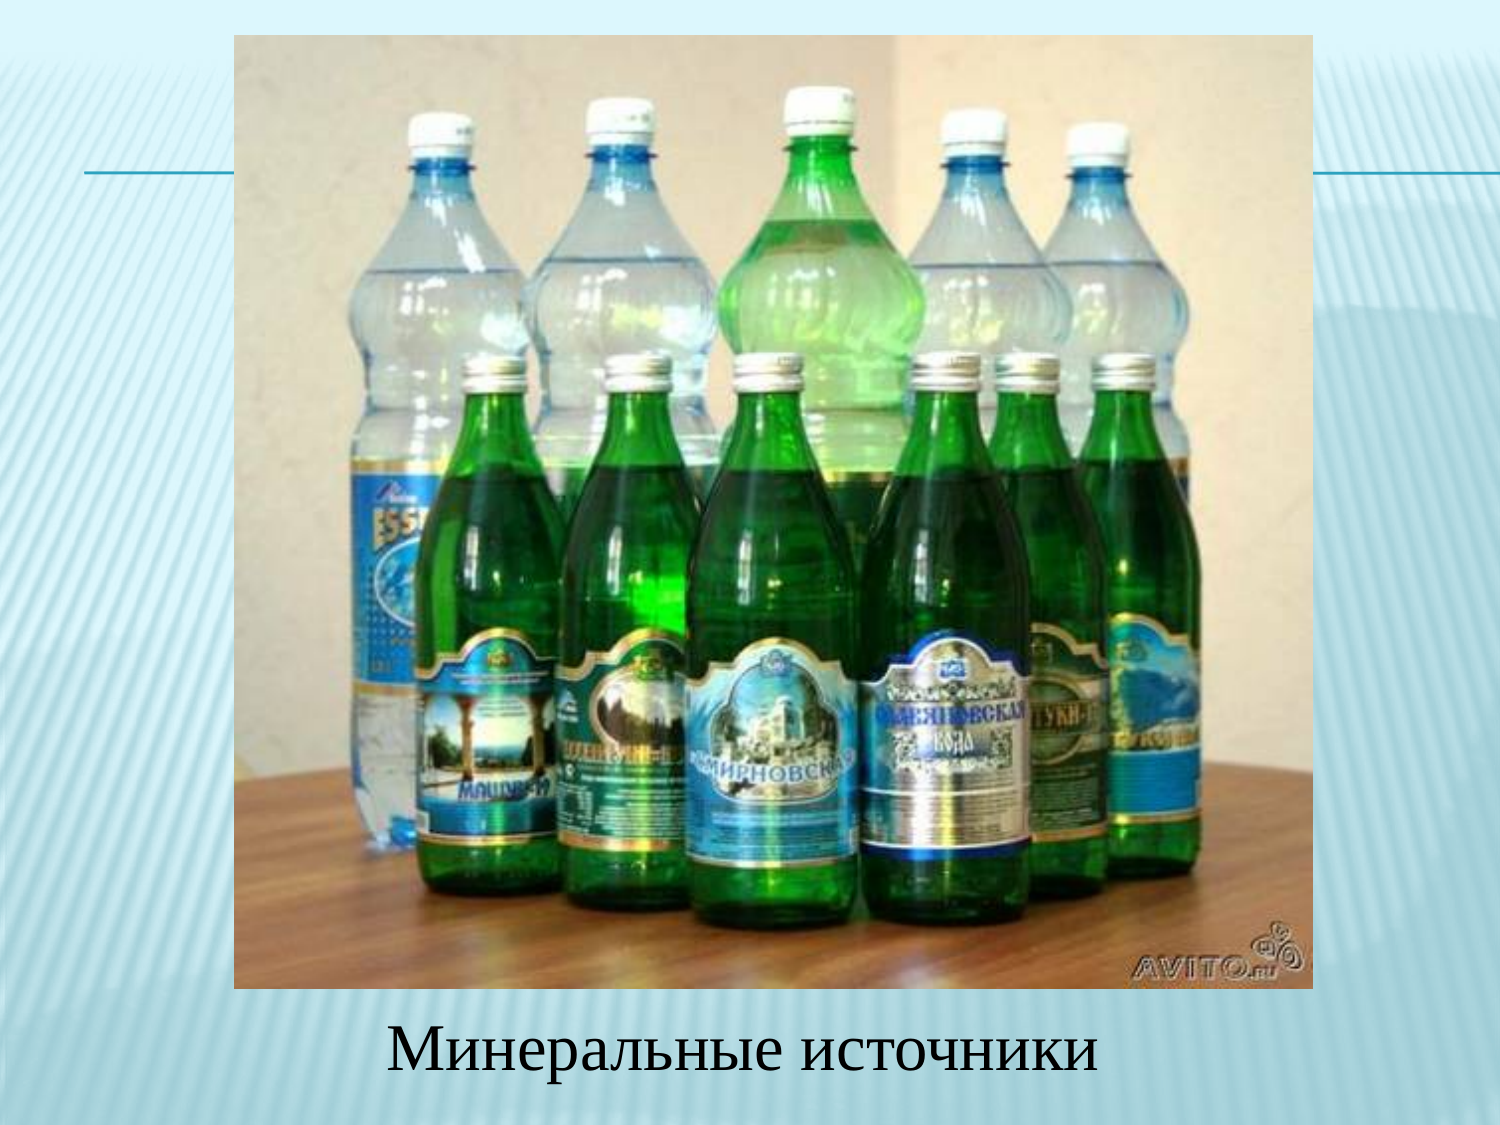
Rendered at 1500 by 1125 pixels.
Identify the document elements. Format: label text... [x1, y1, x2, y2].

picture [234, 34, 1313, 989]
list Минеральные источники [23, 996, 1464, 1080]
